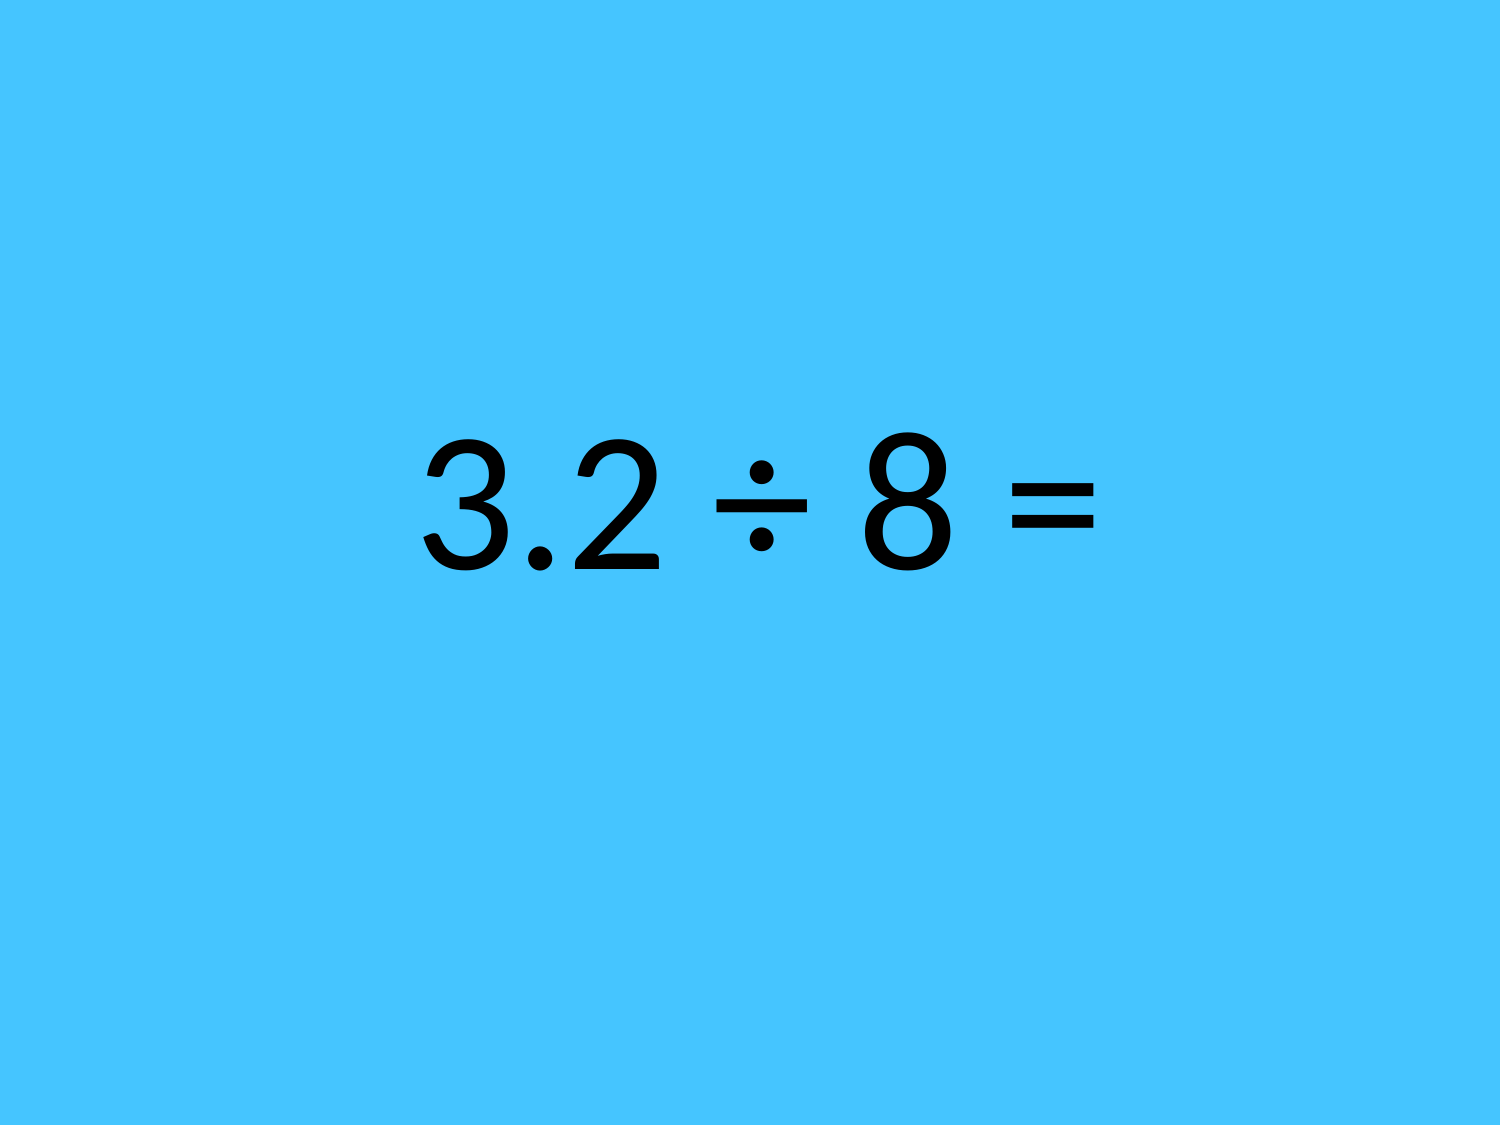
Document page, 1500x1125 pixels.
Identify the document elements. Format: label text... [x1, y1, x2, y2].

text_box 3.2 ÷ 8 = [399, 362, 1238, 618]
